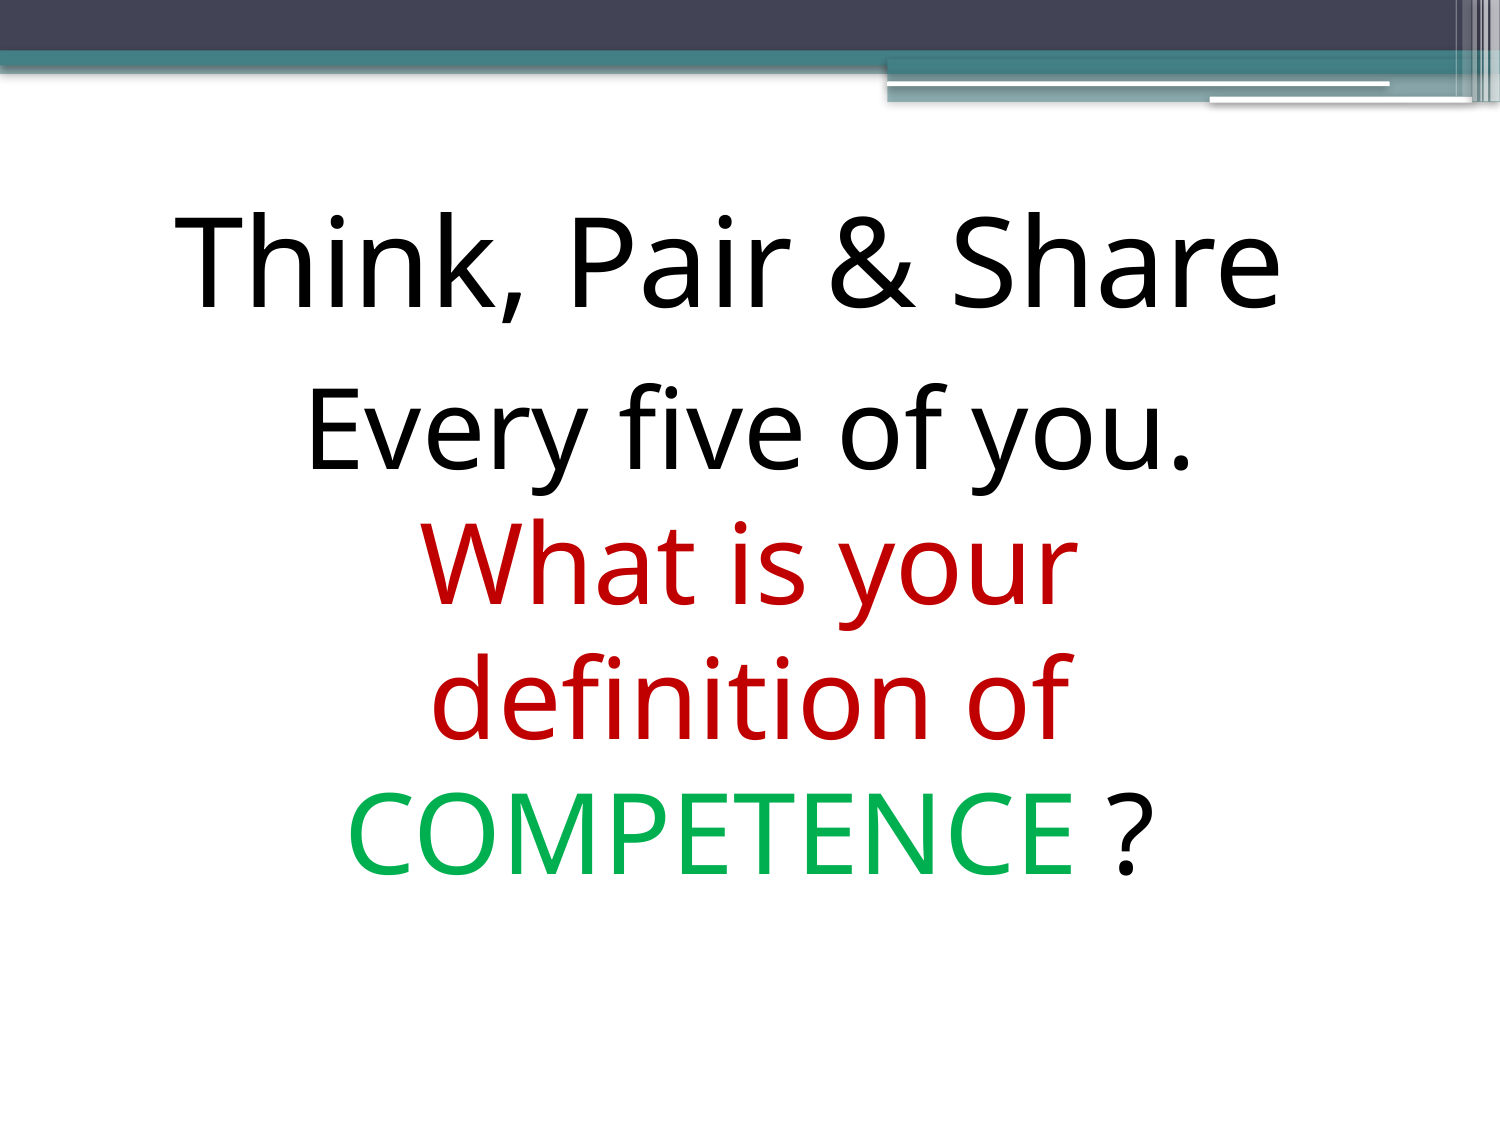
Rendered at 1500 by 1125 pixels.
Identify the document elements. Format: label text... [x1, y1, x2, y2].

list Think, Pair & Share [62, 174, 1413, 828]
text_box Every five of you. What is your definition of COMPETENCE ? [200, 349, 1300, 905]
